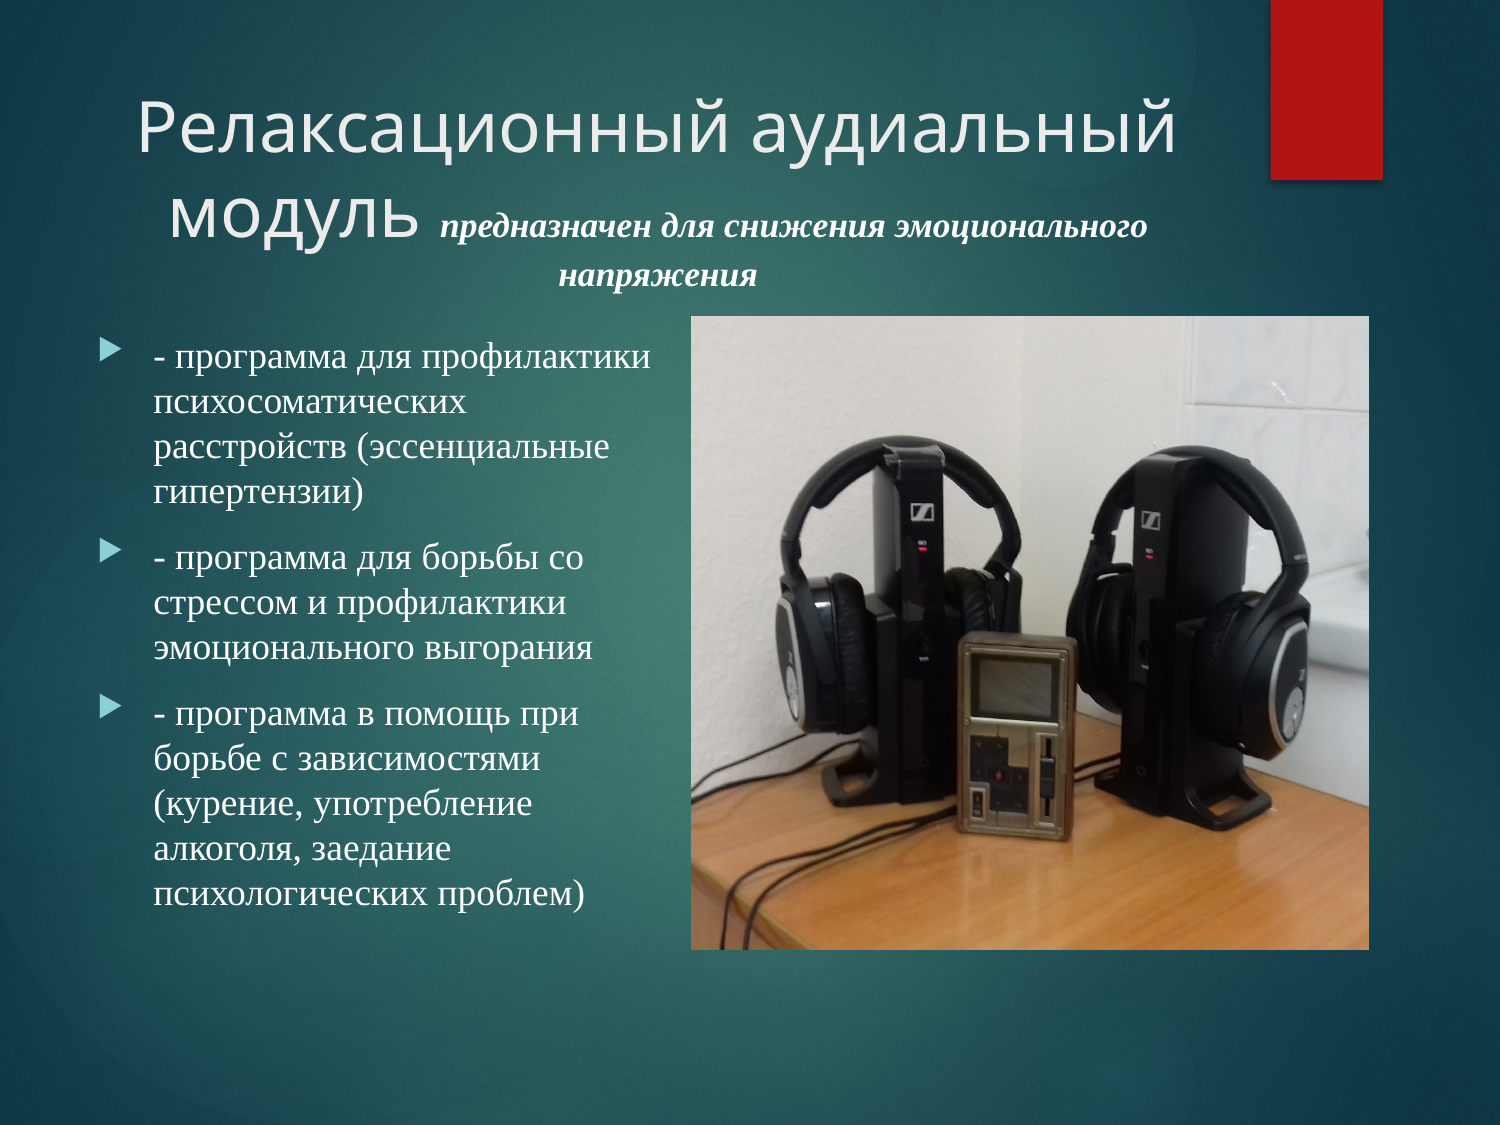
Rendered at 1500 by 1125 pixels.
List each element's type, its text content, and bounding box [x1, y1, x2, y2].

title Релаксационный аудиальный модуль предназначен для снижения эмоционального напряжения [79, 74, 1237, 304]
list - программа для профилактики психосоматических расстройств (эссенциальные гипертензии) - программа для борьбы со стрессом и профилактики эмоционального выгорания - программа в помощь при борьбе с зависимостями (курение, употребление алкоголя, заедание психологических проблем) [82, 257, 680, 1020]
picture [691, 316, 1369, 950]
